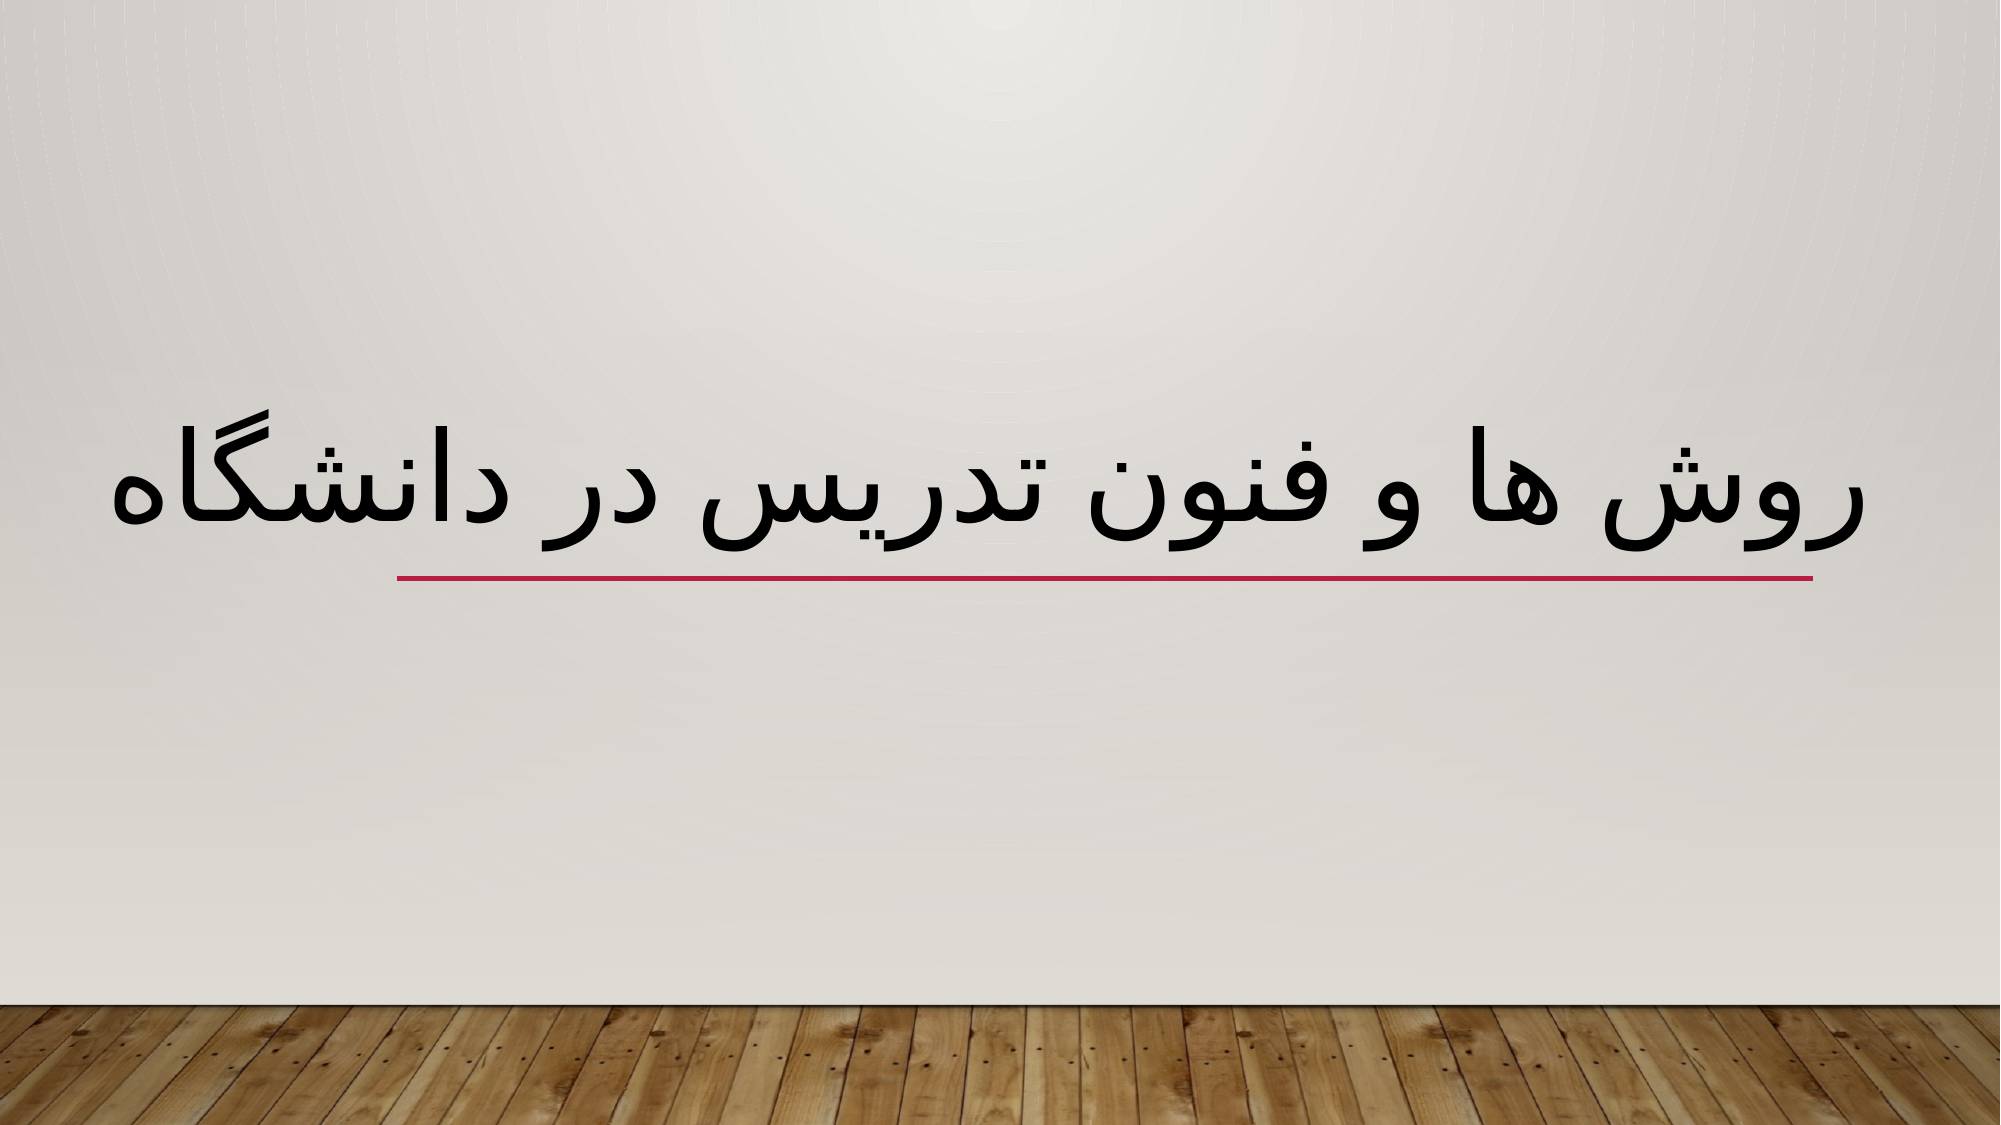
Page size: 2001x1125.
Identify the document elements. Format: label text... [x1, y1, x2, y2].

picture [0, 1005, 2000, 1125]
title روش ها و فنون تدریس در دانشگاه [0, 17, 1979, 549]
